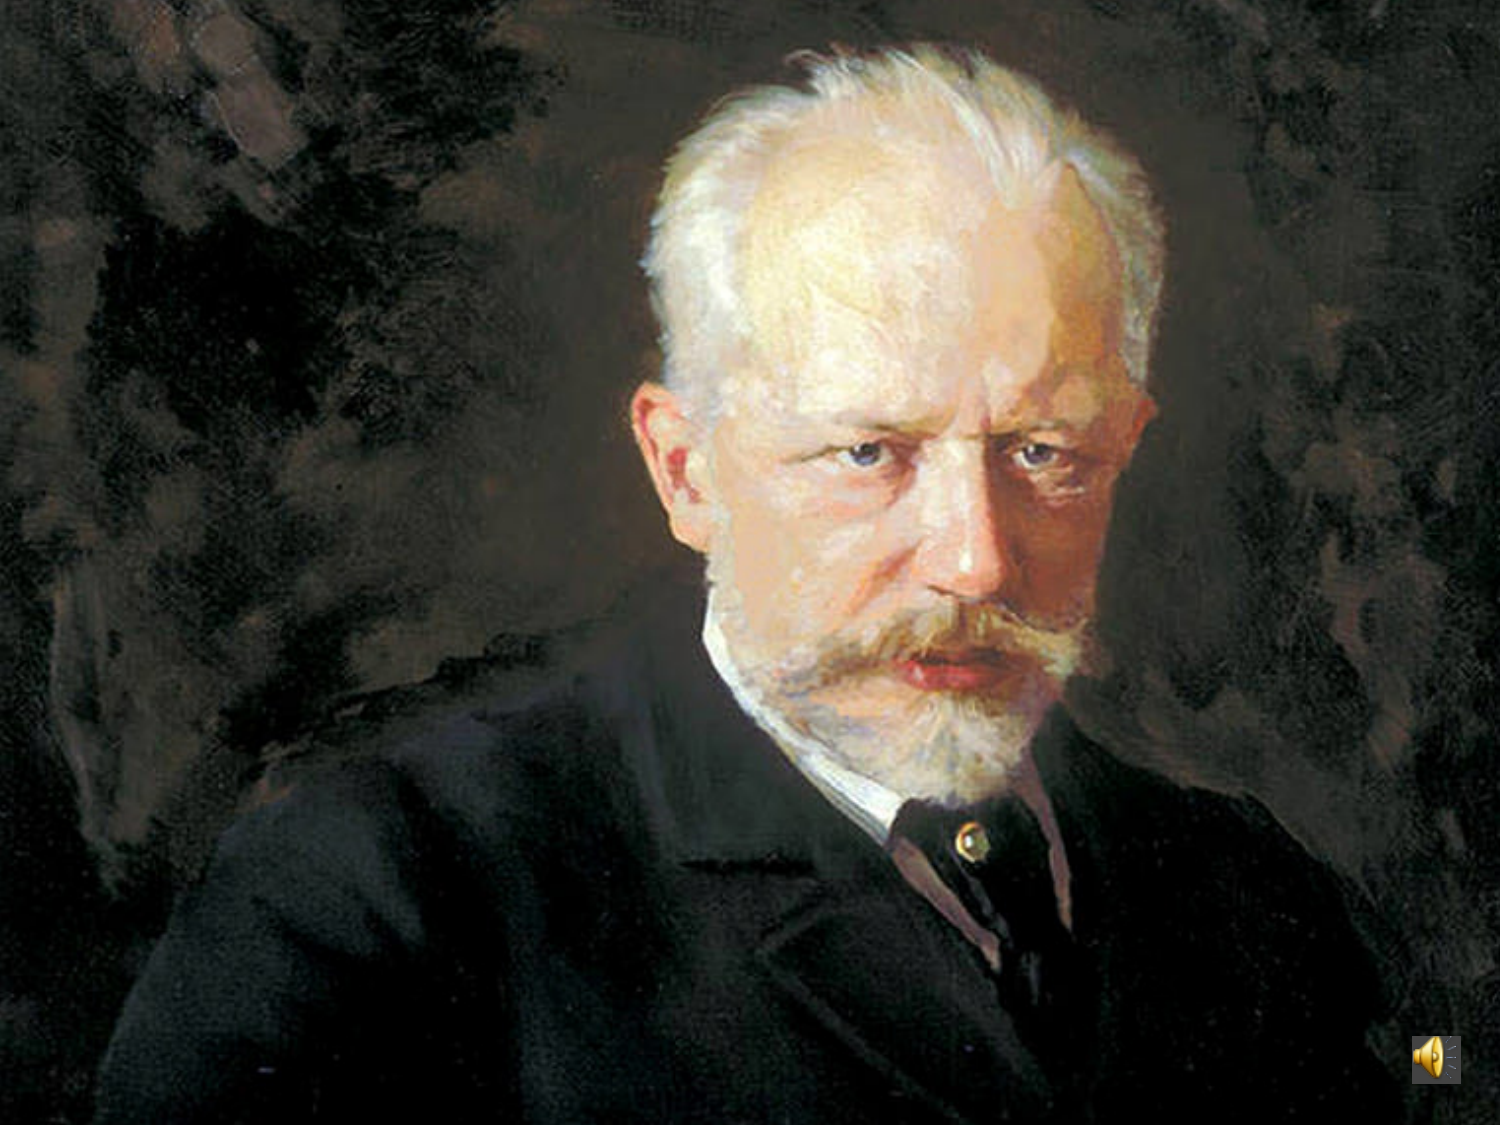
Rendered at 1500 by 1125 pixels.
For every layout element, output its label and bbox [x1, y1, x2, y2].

picture [0, 0, 1500, 1125]
list [1414, 1037, 1460, 1084]
